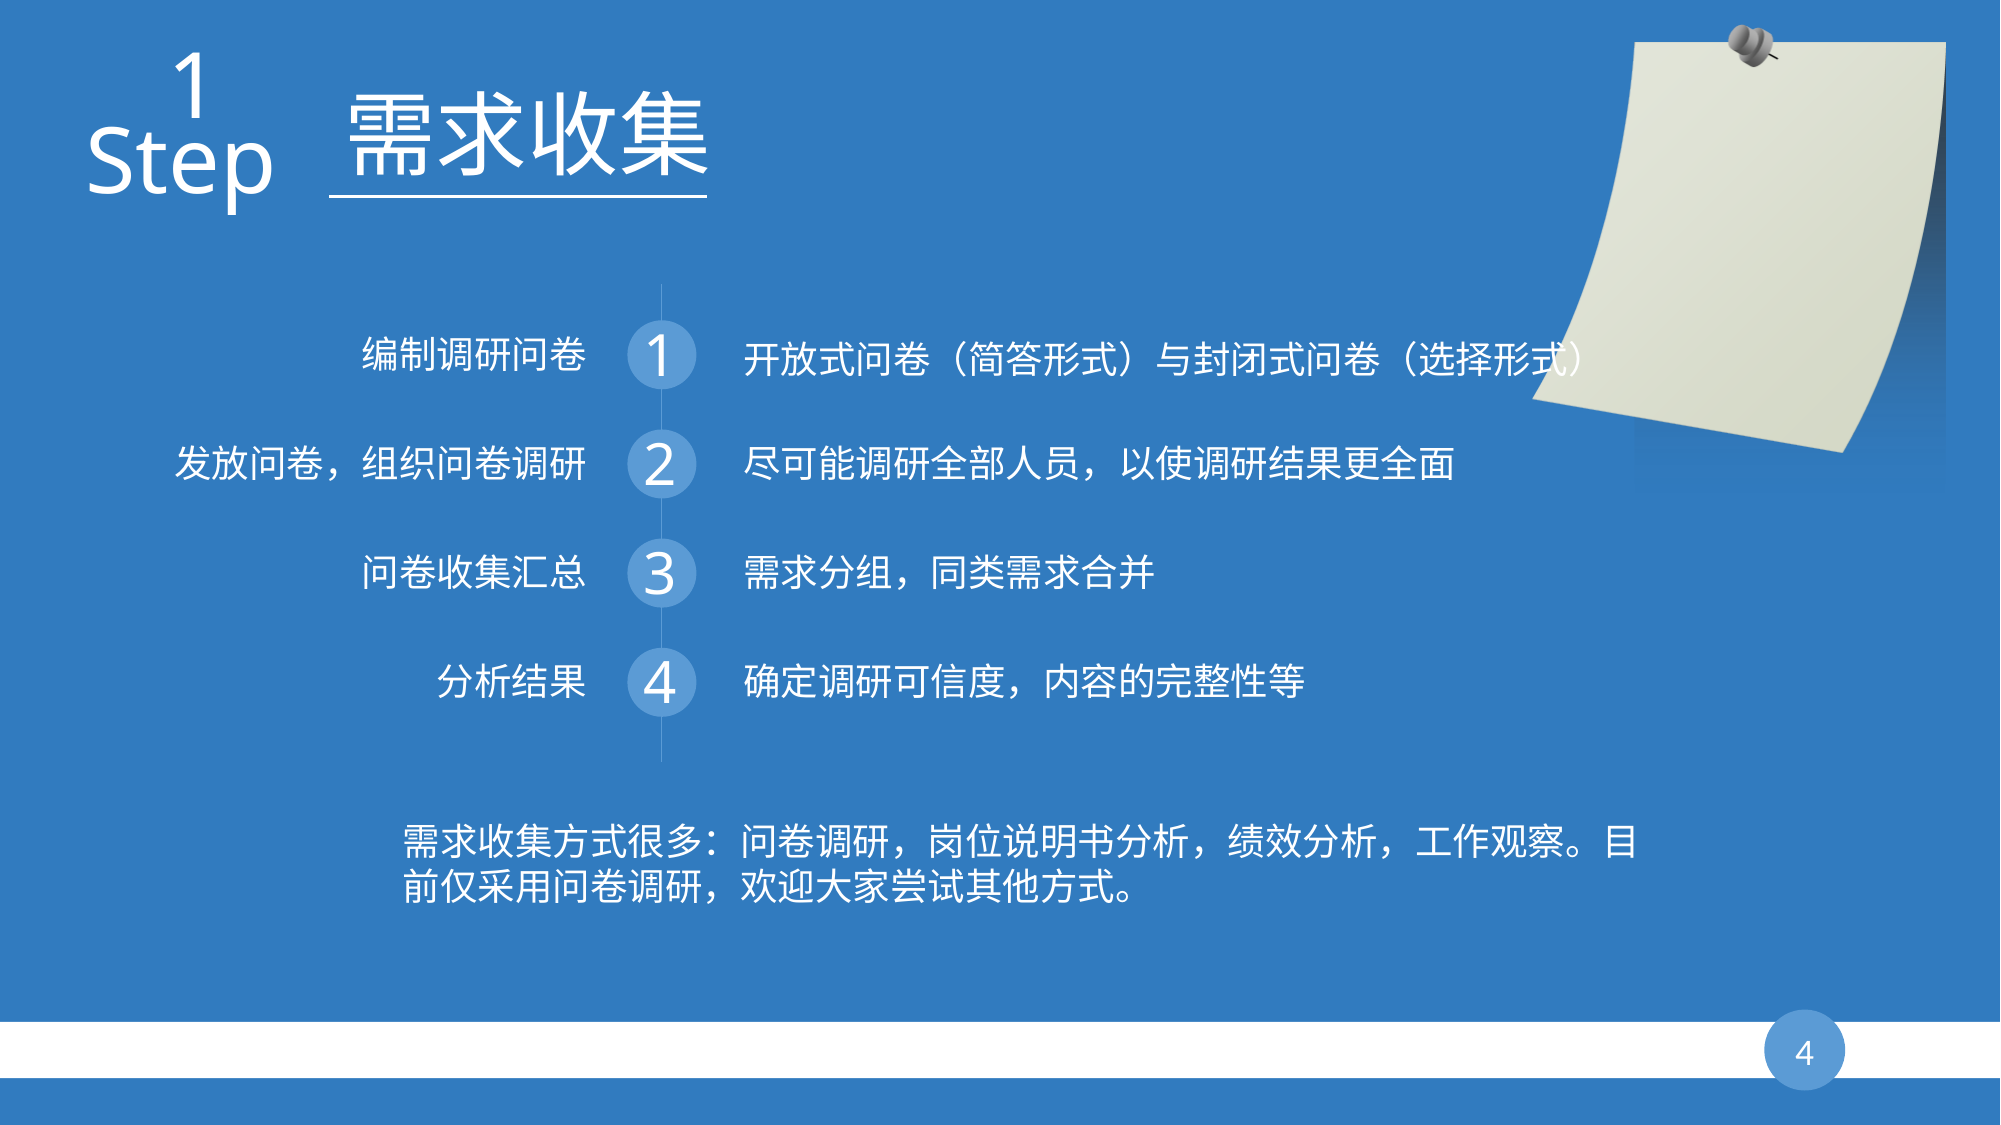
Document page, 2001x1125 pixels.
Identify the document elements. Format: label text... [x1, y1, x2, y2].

text_box 编制调研问卷 [339, 323, 602, 383]
text_box 1 [152, 19, 248, 144]
text_box 问卷收集汇总 [345, 541, 602, 602]
text_box 确定调研可信度，内容的完整性等 [728, 650, 1672, 711]
title 需求收集 [329, 82, 804, 197]
text_box Step [70, 94, 330, 220]
text_box 尽可能调研全部人员，以使调研结果更全面 [728, 432, 1531, 493]
text_box 分析结果 [412, 650, 602, 711]
text_box 需求分组，同类需求合并 [728, 541, 1672, 602]
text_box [627, 638, 697, 724]
text_box 发放问卷，组织问卷调研 [130, 432, 602, 493]
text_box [627, 419, 697, 506]
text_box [627, 310, 697, 397]
picture [1531, 23, 1947, 499]
text_box 开放式问卷（简答形式）与封闭式问卷（选择形式） [728, 328, 1531, 389]
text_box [627, 528, 697, 615]
text_box 需求收集方式很多：问卷调研，岗位说明书分析，绩效分析，工作观察。目前仅采用问卷调研，欢迎大家尝试其他方式。 [387, 810, 1660, 916]
